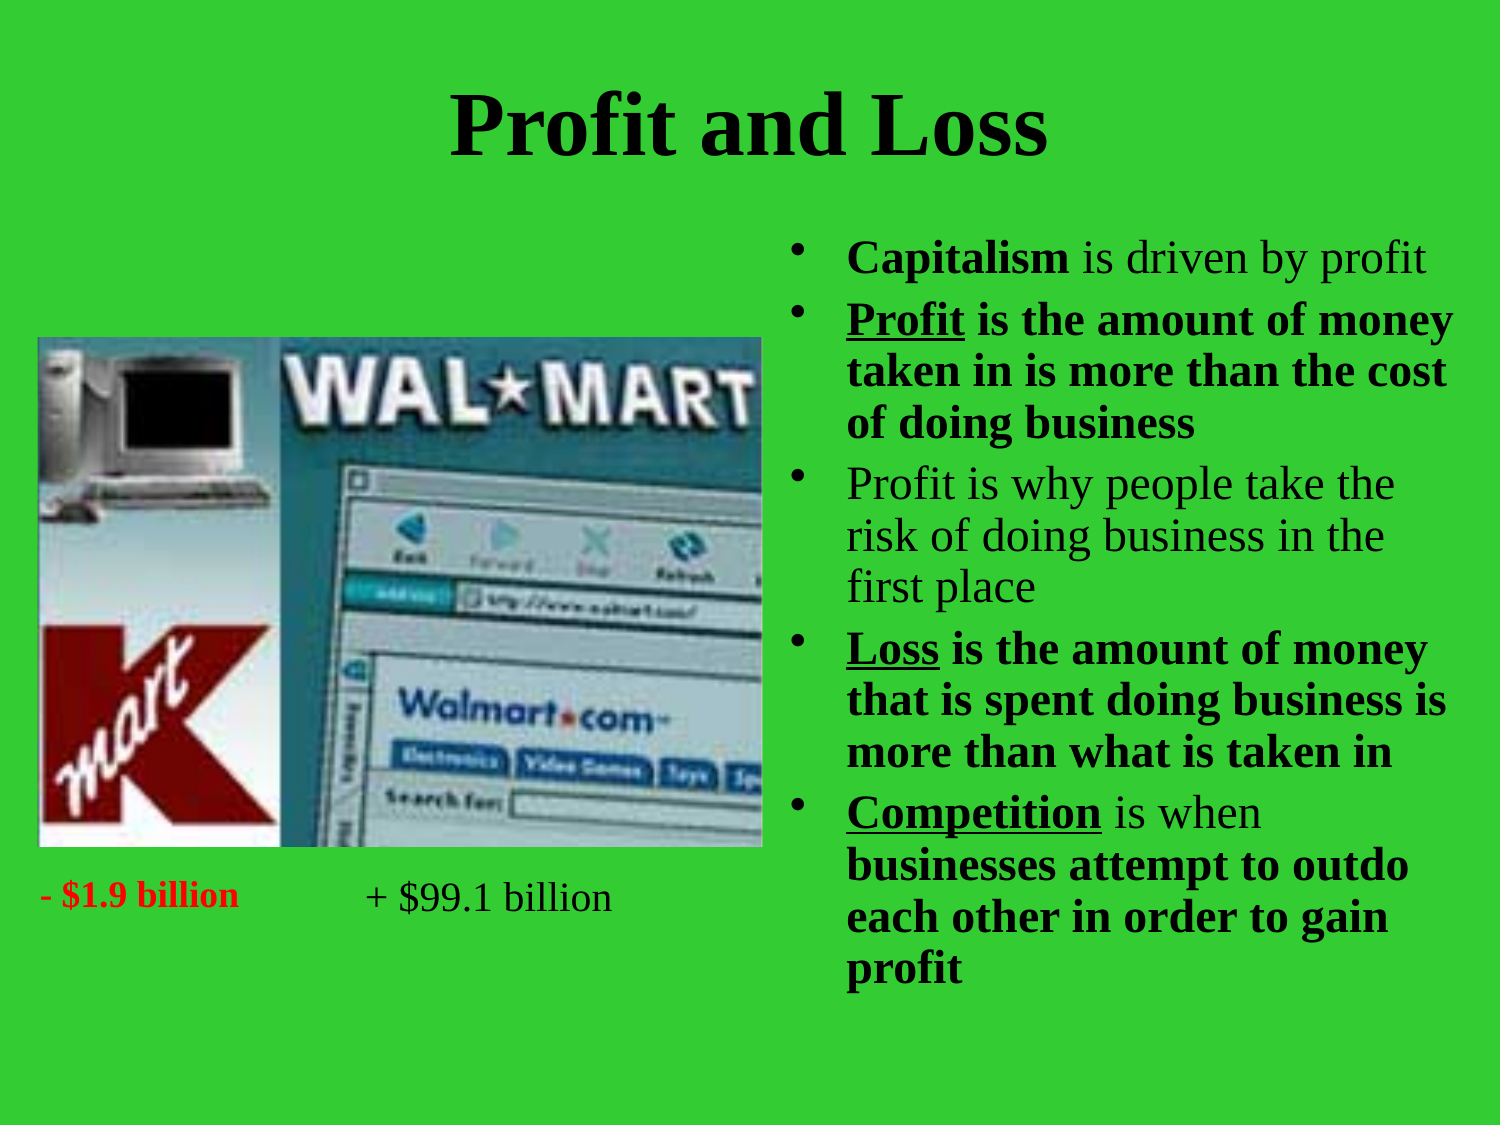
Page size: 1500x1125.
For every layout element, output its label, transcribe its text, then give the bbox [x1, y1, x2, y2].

title Profit and Loss [112, 24, 1388, 213]
list Capitalism is driven by profit Profit is the amount of money taken in is more than the cost of doing business Profit is why people take the risk of doing business in the first place Loss is the amount of money that is spent doing business is more than what is taken in Competition is when businesses attempt to outdo each other in order to gain profit [774, 224, 1475, 1050]
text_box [37, 337, 763, 847]
text_box - $1.9 billion [24, 862, 255, 923]
text_box + $99.1 billion [349, 862, 800, 928]
